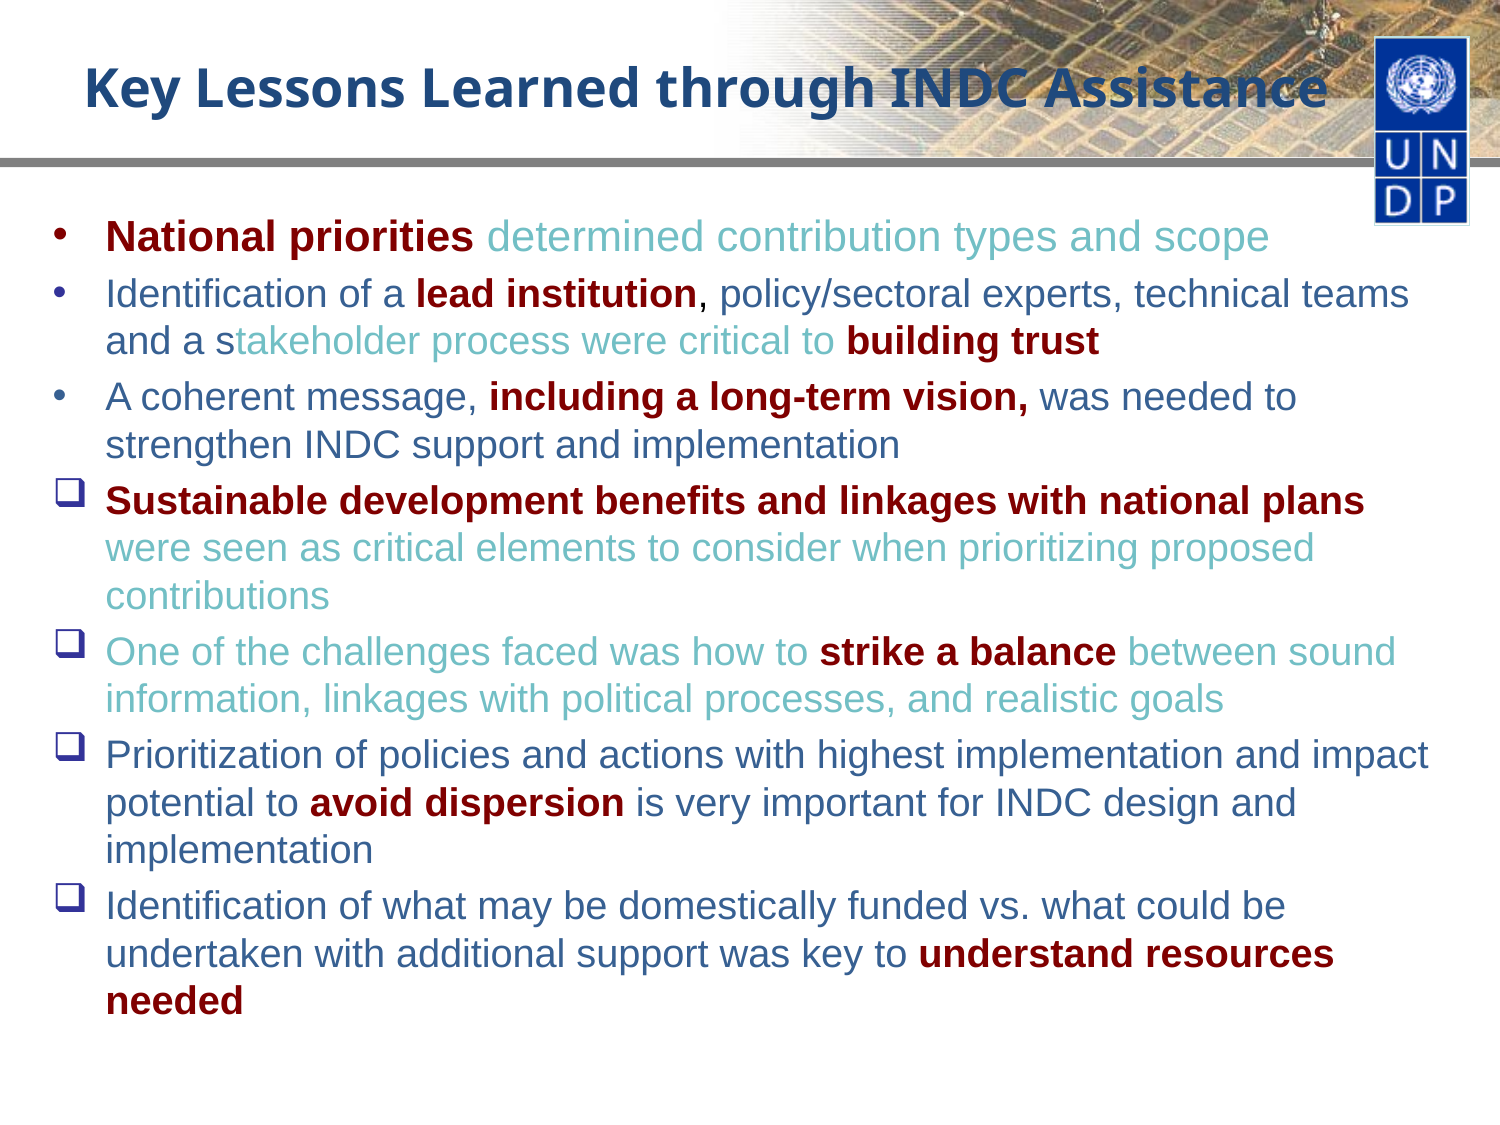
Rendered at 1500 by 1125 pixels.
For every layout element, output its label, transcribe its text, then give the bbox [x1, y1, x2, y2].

picture [703, 146, 1374, 157]
title Key Lessons Learned through INDC Assistance [68, 25, 1419, 146]
list National priorities determined contribution types and scope Identification of a lead institution, policy/sectoral experts, technical teams and a stakeholder process were critical to building trust A coherent message, including a long-term vision, was needed to strengthen INDC support and implementation Sustainable development benefits and linkages with national plans were seen as critical elements to consider when prioritizing proposed contributions One of the challenges faced was how to strike a balance between sound information, linkages with political processes, and realistic goals Prioritization of policies and actions with highest implementation and impact potential to avoid dispersion is very important for INDC design and implementation Identification of what may be domestically funded vs. what could be undertaken with additional support was key to understand resources needed [37, 200, 1462, 1035]
picture [703, 0, 1500, 157]
picture [1375, 38, 1469, 225]
